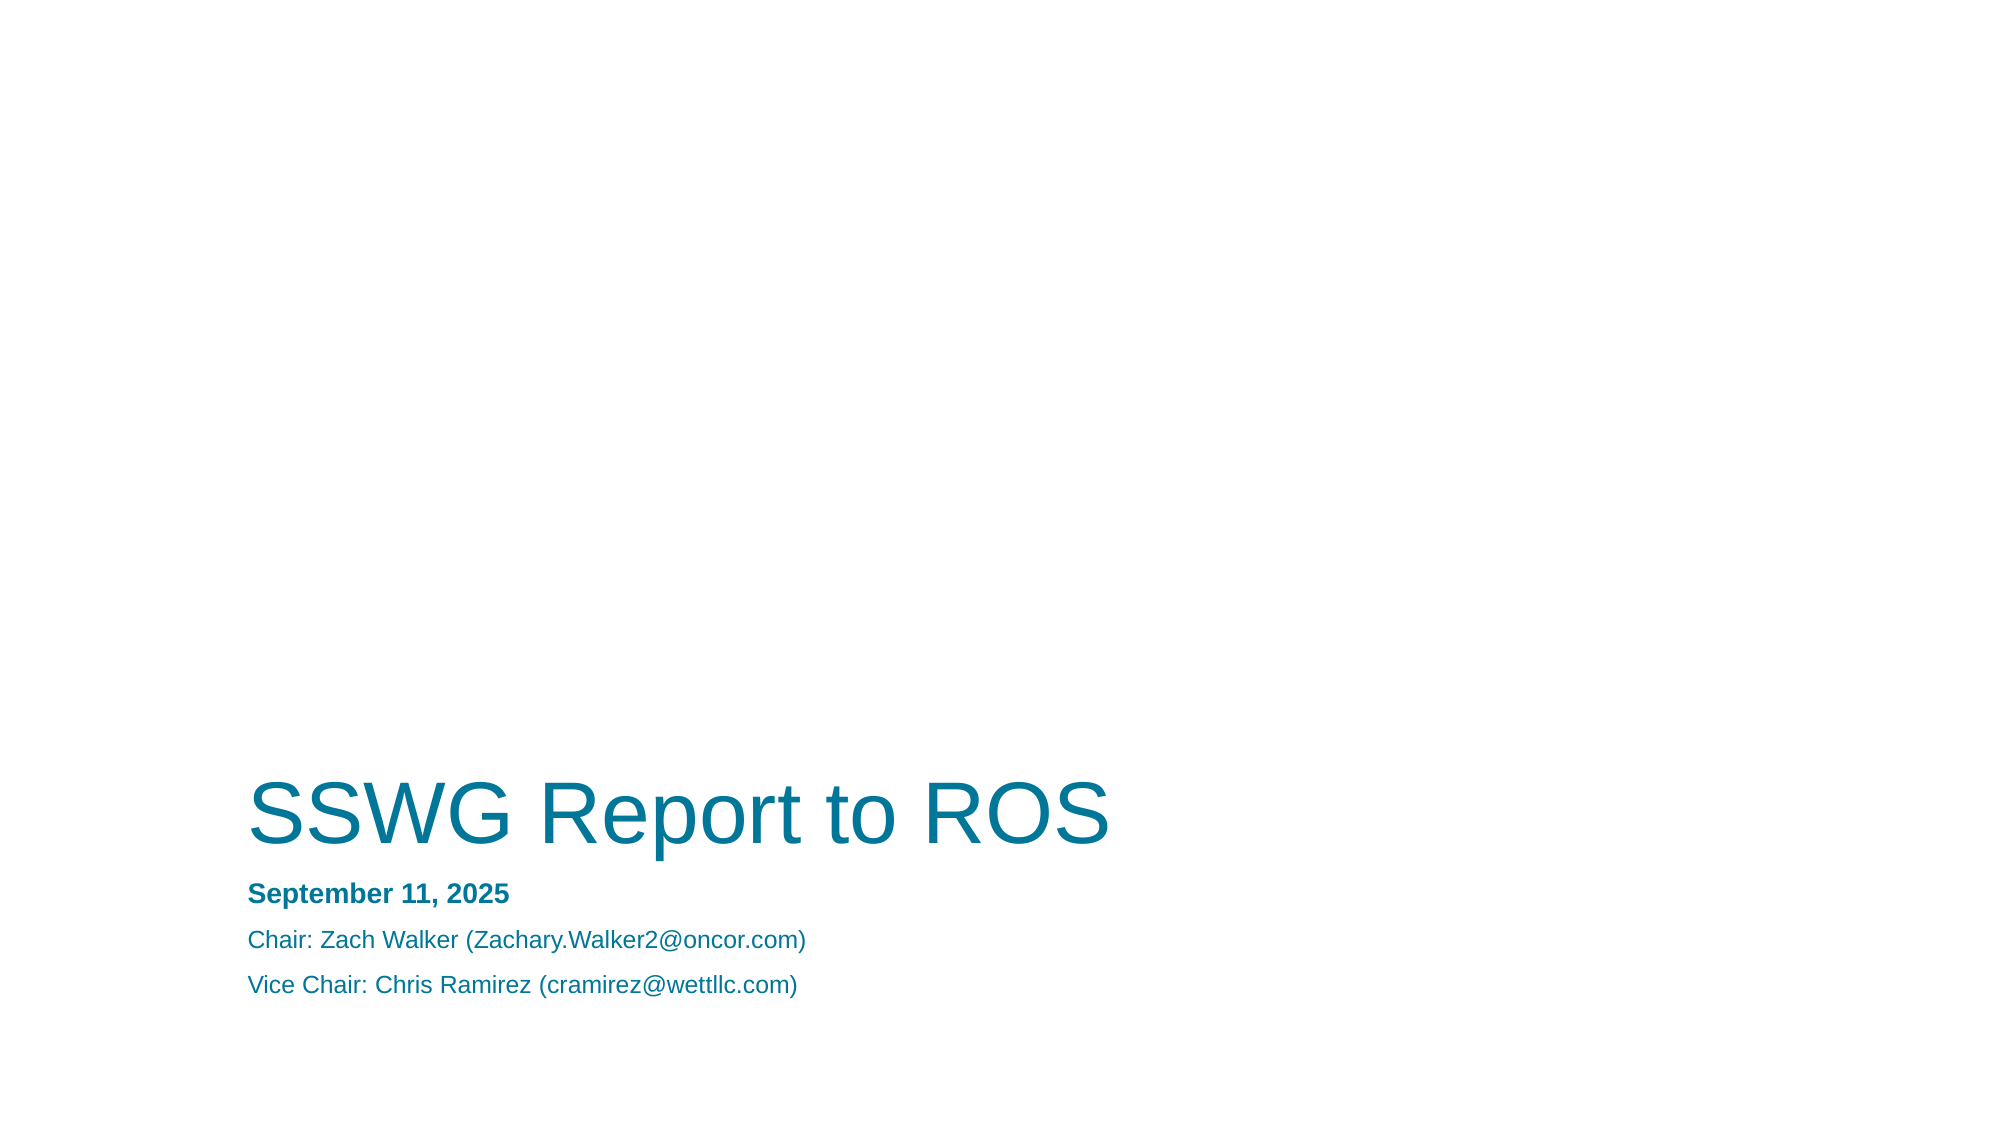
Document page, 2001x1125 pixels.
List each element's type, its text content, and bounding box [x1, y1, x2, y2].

title SSWG Report to ROS [232, 731, 1900, 871]
list September 11, 2025 Chair: Zach Walker (Zachary.Walker2@oncor.com) Vice Chair: Chris Ramirez (cramirez@wettllc.com) [232, 871, 1900, 1008]
